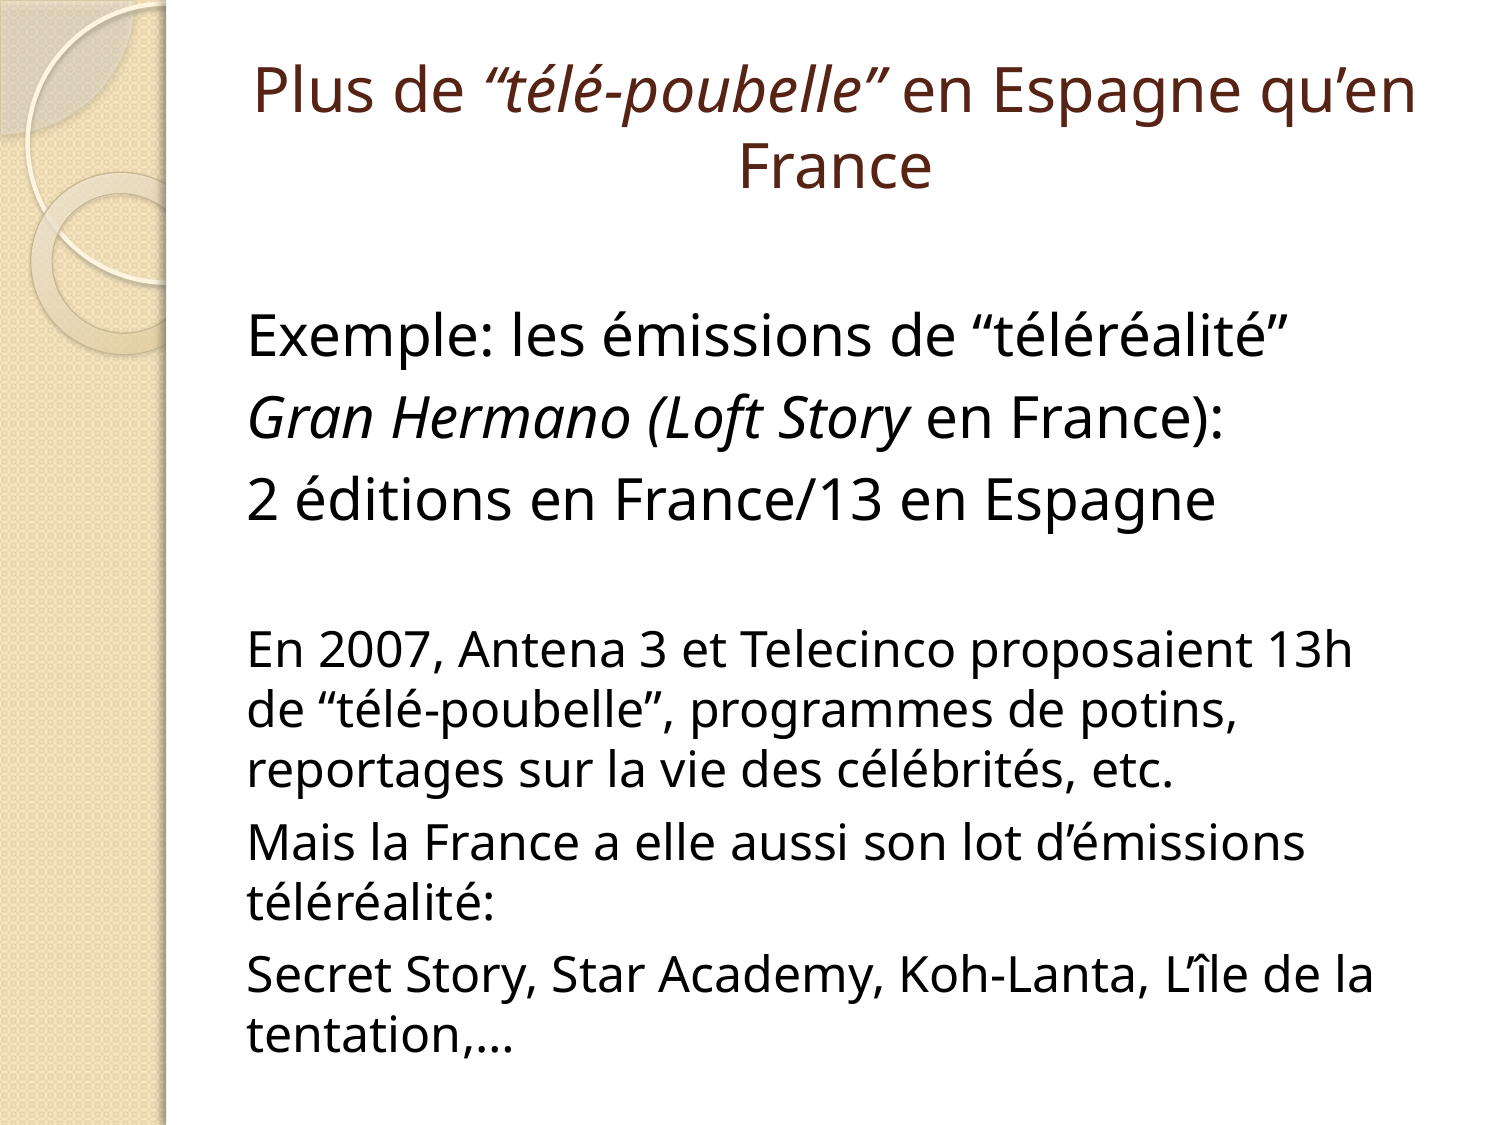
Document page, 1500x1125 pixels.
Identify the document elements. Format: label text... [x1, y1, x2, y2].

title Plus de “télé-poubelle” en Espagne qu’en France [171, 42, 1500, 209]
list Exemple: les émissions de “téléréalité” Gran Hermano (Loft Story en France): 2 éditions en France/13 en Espagne En 2007, Antena 3 et Telecinco proposaient 13h de “télé-poubelle”, programmes de potins, reportages sur la vie des célébrités, etc. Mais la France a elle aussi son lot d’émissions téléréalité: Secret Story, Star Academy, Koh-Lanta, L’île de la tentation,… [218, 208, 1424, 1071]
